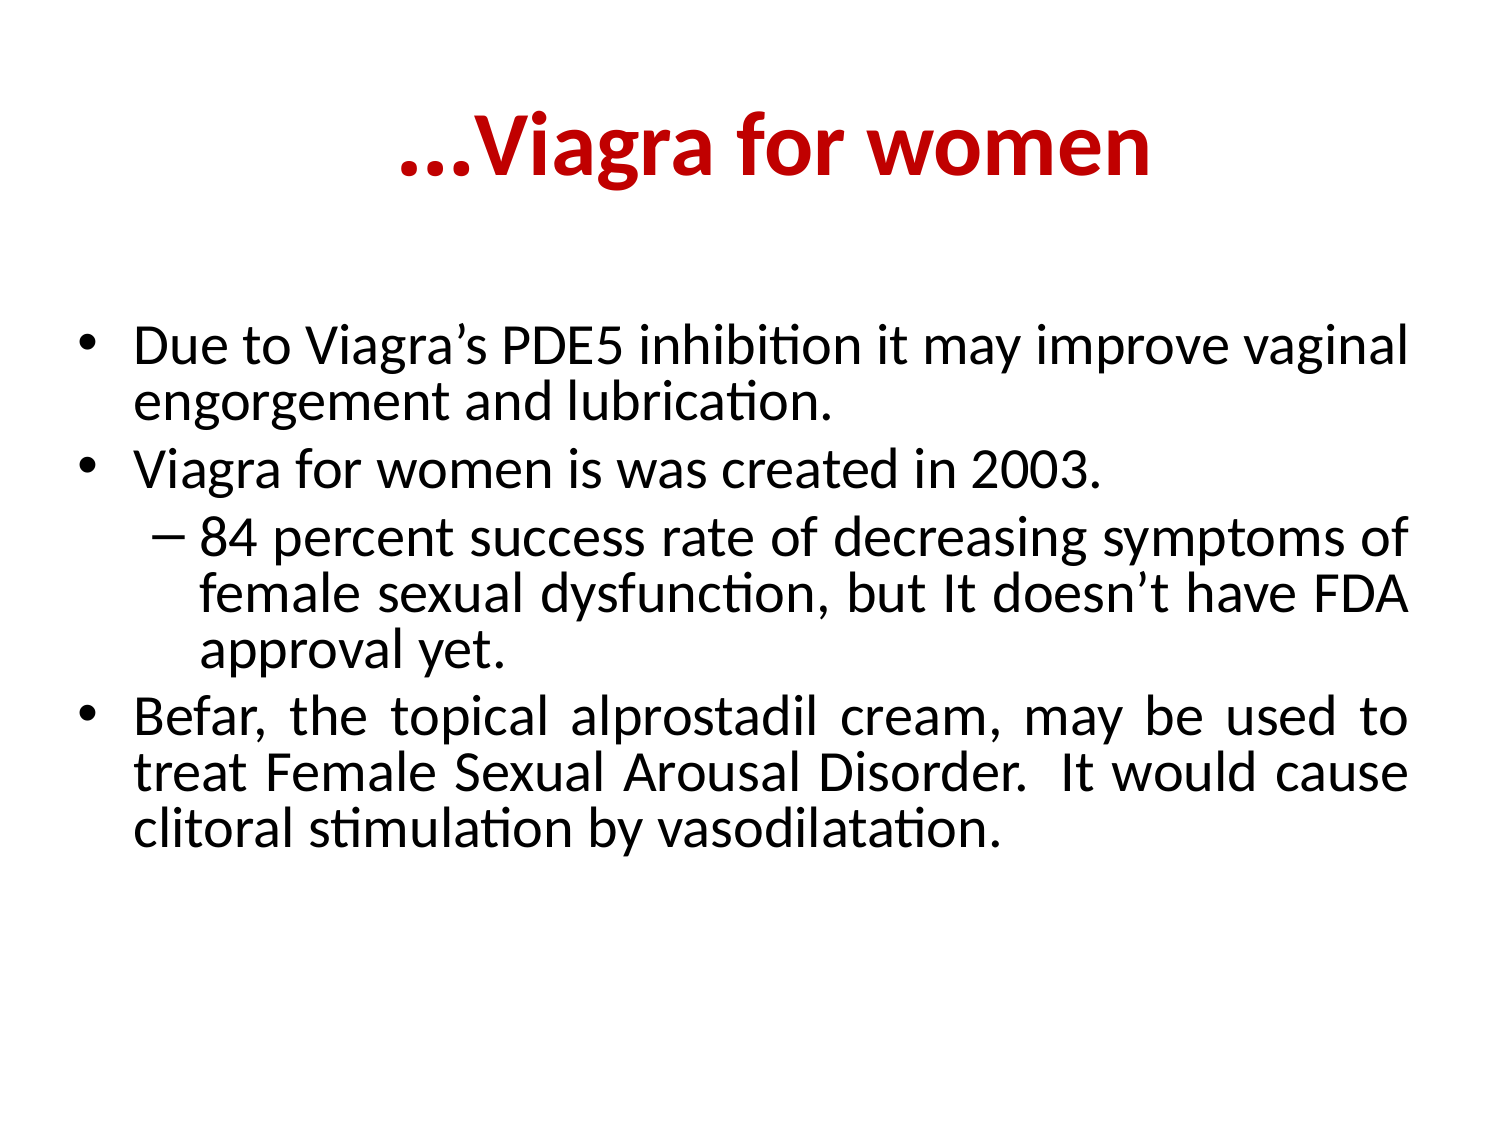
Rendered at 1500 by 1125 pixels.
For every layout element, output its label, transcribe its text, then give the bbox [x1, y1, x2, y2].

title Viagra for women… [125, 45, 1425, 233]
list Due to Viagra’s PDE5 inhibition it may improve vaginal engorgement and lubrication. Viagra for women is was created in 2003. 84 percent success rate of decreasing symptoms of female sexual dysfunction, but It doesn’t have FDA approval yet. Befar, the topical alprostadil cream, may be used to treat Female Sexual Arousal Disorder. It would cause clitoral stimulation by vasodilatation. [62, 312, 1425, 1050]
